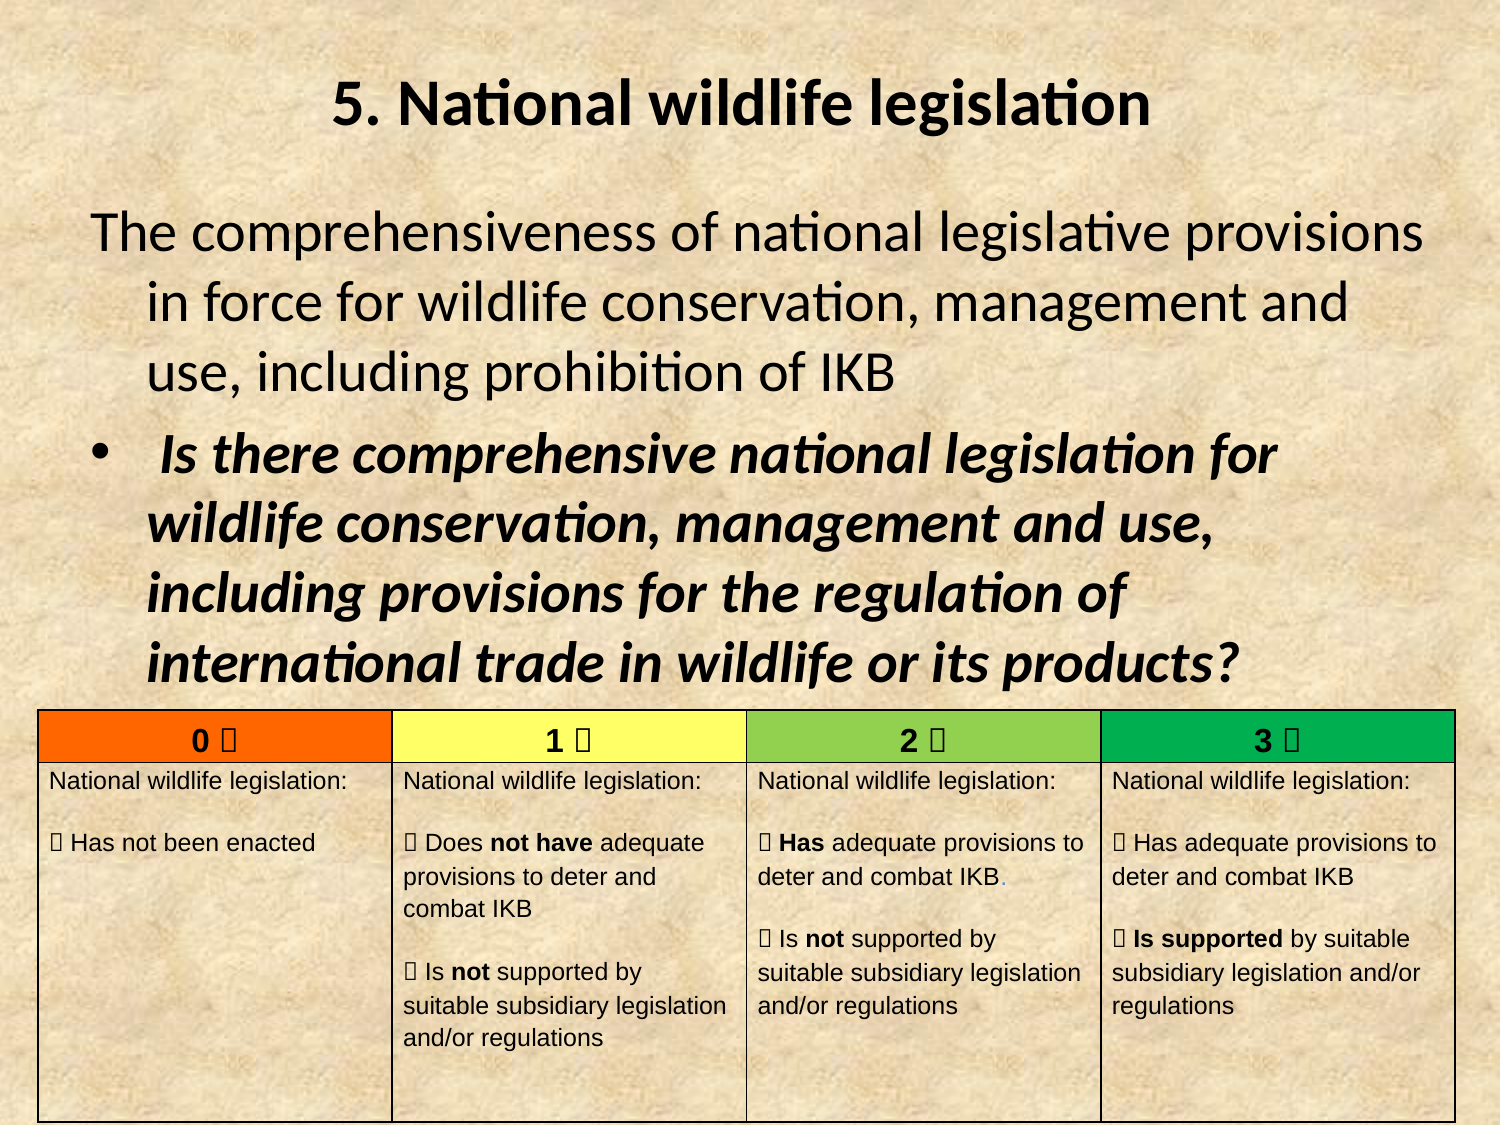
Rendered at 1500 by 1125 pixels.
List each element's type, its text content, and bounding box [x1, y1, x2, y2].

table_cell National wildlife legislation: 􀜆 Has adequate provisions to deter and combat IKB. 􀜆 Is not supported by suitable subsidiary legislation and/or regulations [747, 763, 1100, 1121]
title 5. National wildlife legislation [75, 45, 1425, 186]
table_cell National wildlife legislation: 􀜆 Does not have adequate provisions to deter and combat IKB 􀜆 Is not supported by suitable subsidiary legislation and/or regulations [393, 763, 746, 1121]
table_header 2 􀜆 [747, 711, 1100, 762]
table_cell National wildlife legislation: 􀜆 Has adequate provisions to deter and combat IKB 􀜆 Is supported by suitable subsidiary legislation and/or regulations [1102, 763, 1454, 1121]
table_header 1 􀜆 [393, 711, 746, 762]
table_header 0 􀜆 [39, 711, 391, 762]
table_cell National wildlife legislation: 􀜆 Has not been enacted [39, 763, 391, 1121]
table_header 3 􀜆 [1102, 711, 1454, 762]
picture [0, 0, 1500, 1125]
list The comprehensiveness of national legislative provisions in force for wildlife conservation, management and use, including prohibition of IKB Is there comprehensive national legislation for wildlife conservation, management and use, including provisions for the regulation of international trade in wildlife or its products? [75, 186, 1459, 929]
